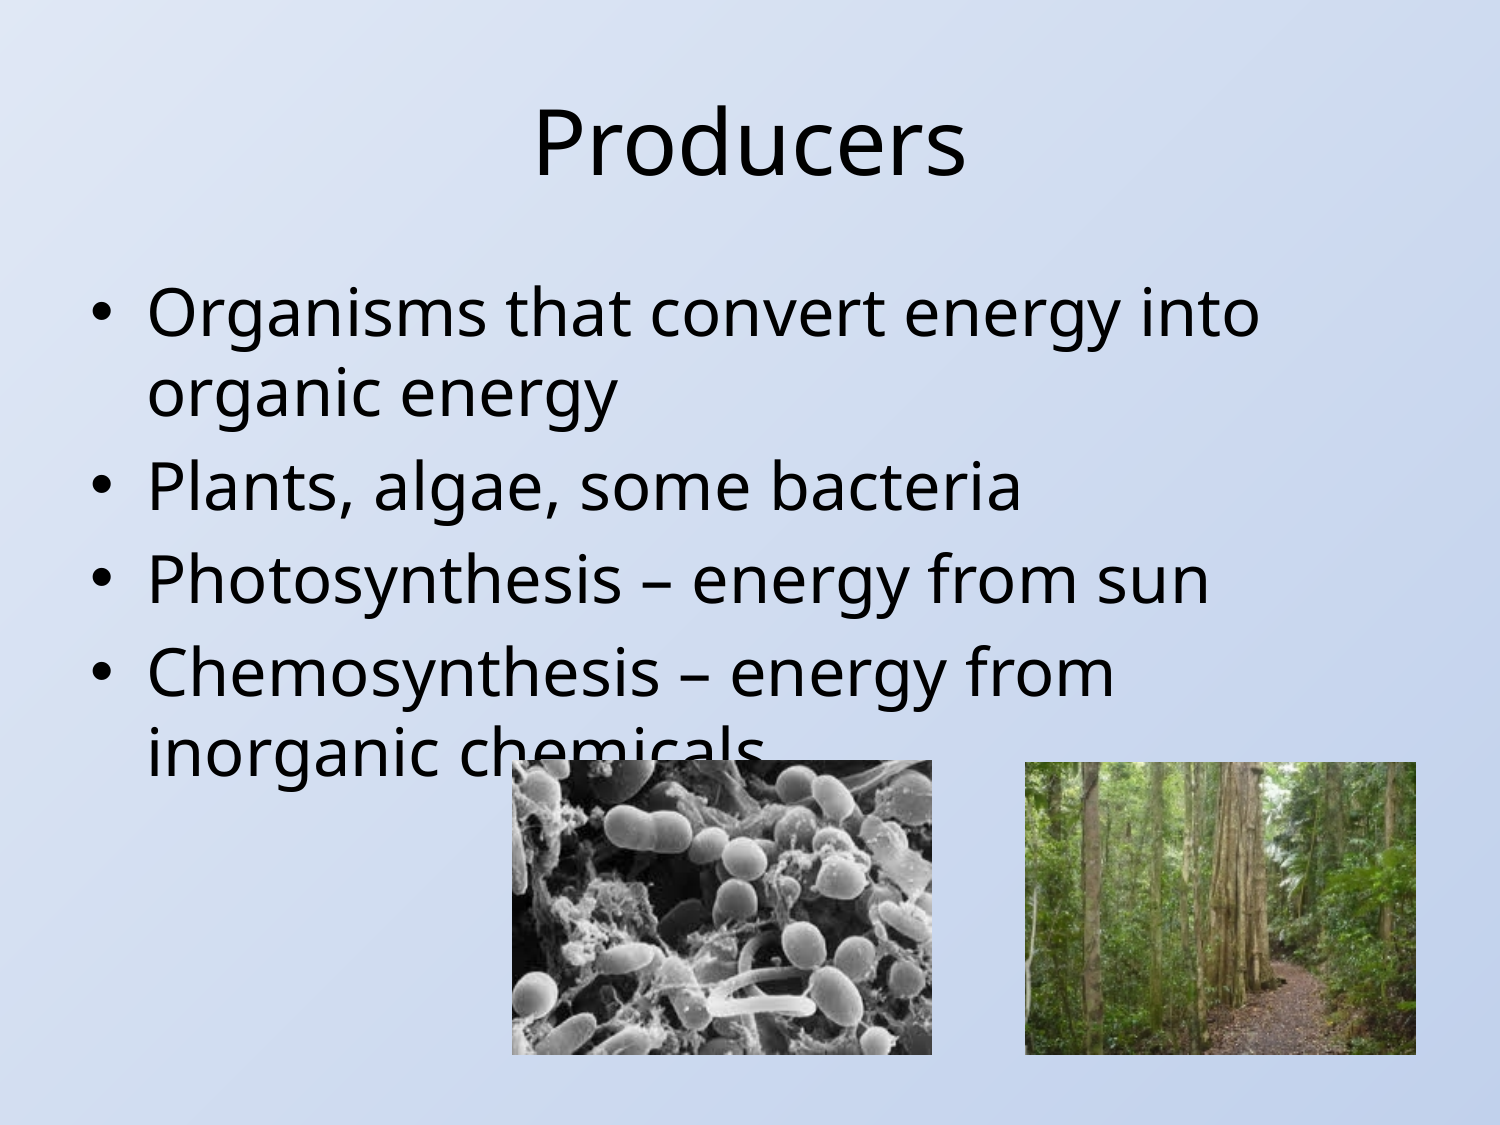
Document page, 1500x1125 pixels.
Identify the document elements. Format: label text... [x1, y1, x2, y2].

list Organisms that convert energy into organic energy Plants, algae, some bacteria Photosynthesis – energy from sun Chemosynthesis – energy from inorganic chemicals [75, 262, 1425, 1005]
title Producers [75, 45, 1425, 233]
picture [512, 760, 932, 1055]
picture [1024, 762, 1416, 1055]
